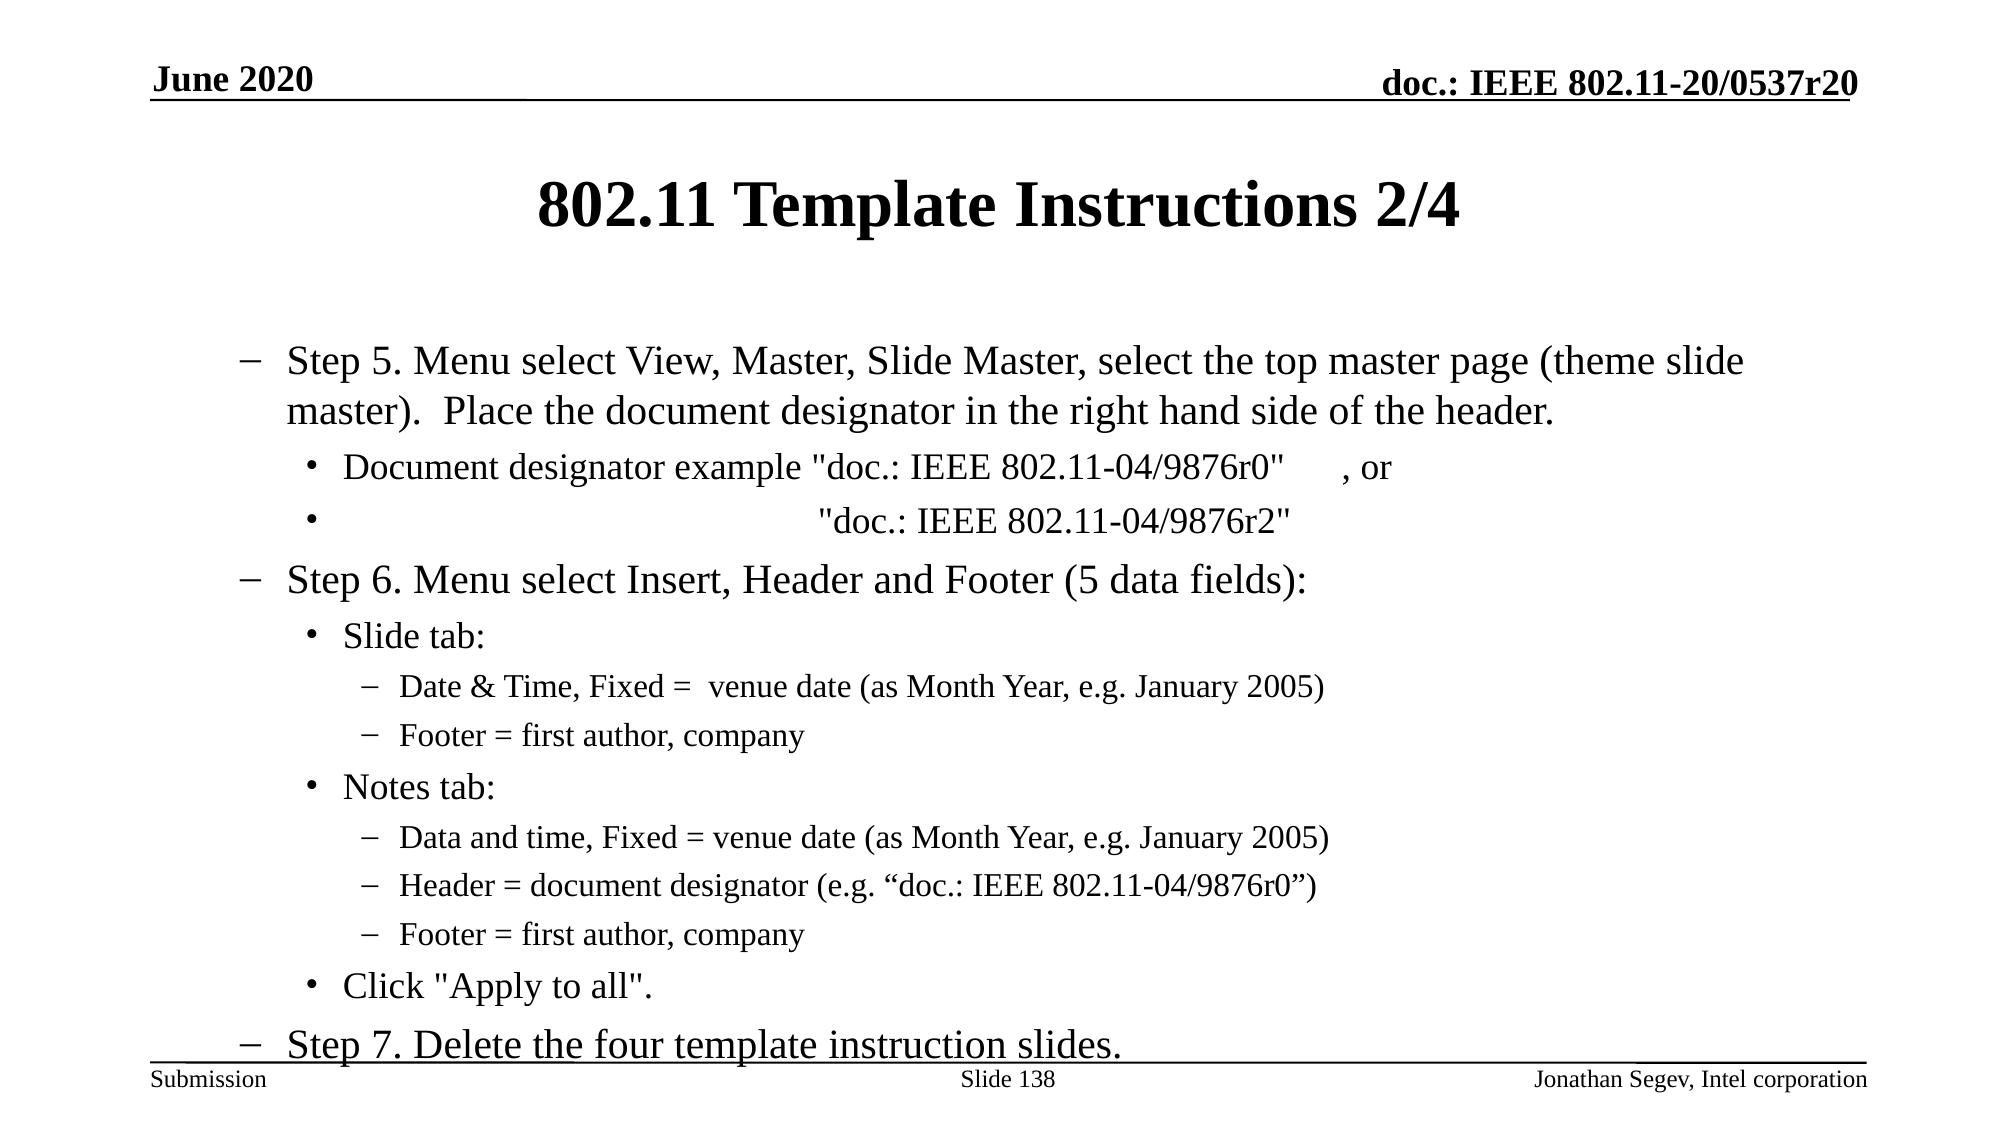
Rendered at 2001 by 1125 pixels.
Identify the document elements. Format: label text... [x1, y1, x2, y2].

list Step 5. Menu select View, Master, Slide Master, select the top master page (theme slide master). Place the document designator in the right hand side of the header. Document designator example "doc.: IEEE 802.11-04/9876r0" , or "doc.: IEEE 802.11-04/9876r2" Step 6. Menu select Insert, Header and Footer (5 data fields): Slide tab: Date & Time, Fixed = venue date (as Month Year, e.g. January 2005) Footer = first author, company Notes tab: Data and time, Fixed = venue date (as Month Year, e.g. January 2005) Header = document designator (e.g. “doc.: IEEE 802.11-04/9876r0”) Footer = first author, company Click "Apply to all". Step 7. Delete the four template instruction slides. [149, 324, 1850, 1000]
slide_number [152, 54, 563, 100]
footer Jonathan Segev, Intel corporation [1171, 1061, 1869, 1093]
slide_number Slide 138 [950, 1061, 1067, 1123]
title 802.11 Template Instructions 2/4 [149, 112, 1850, 288]
